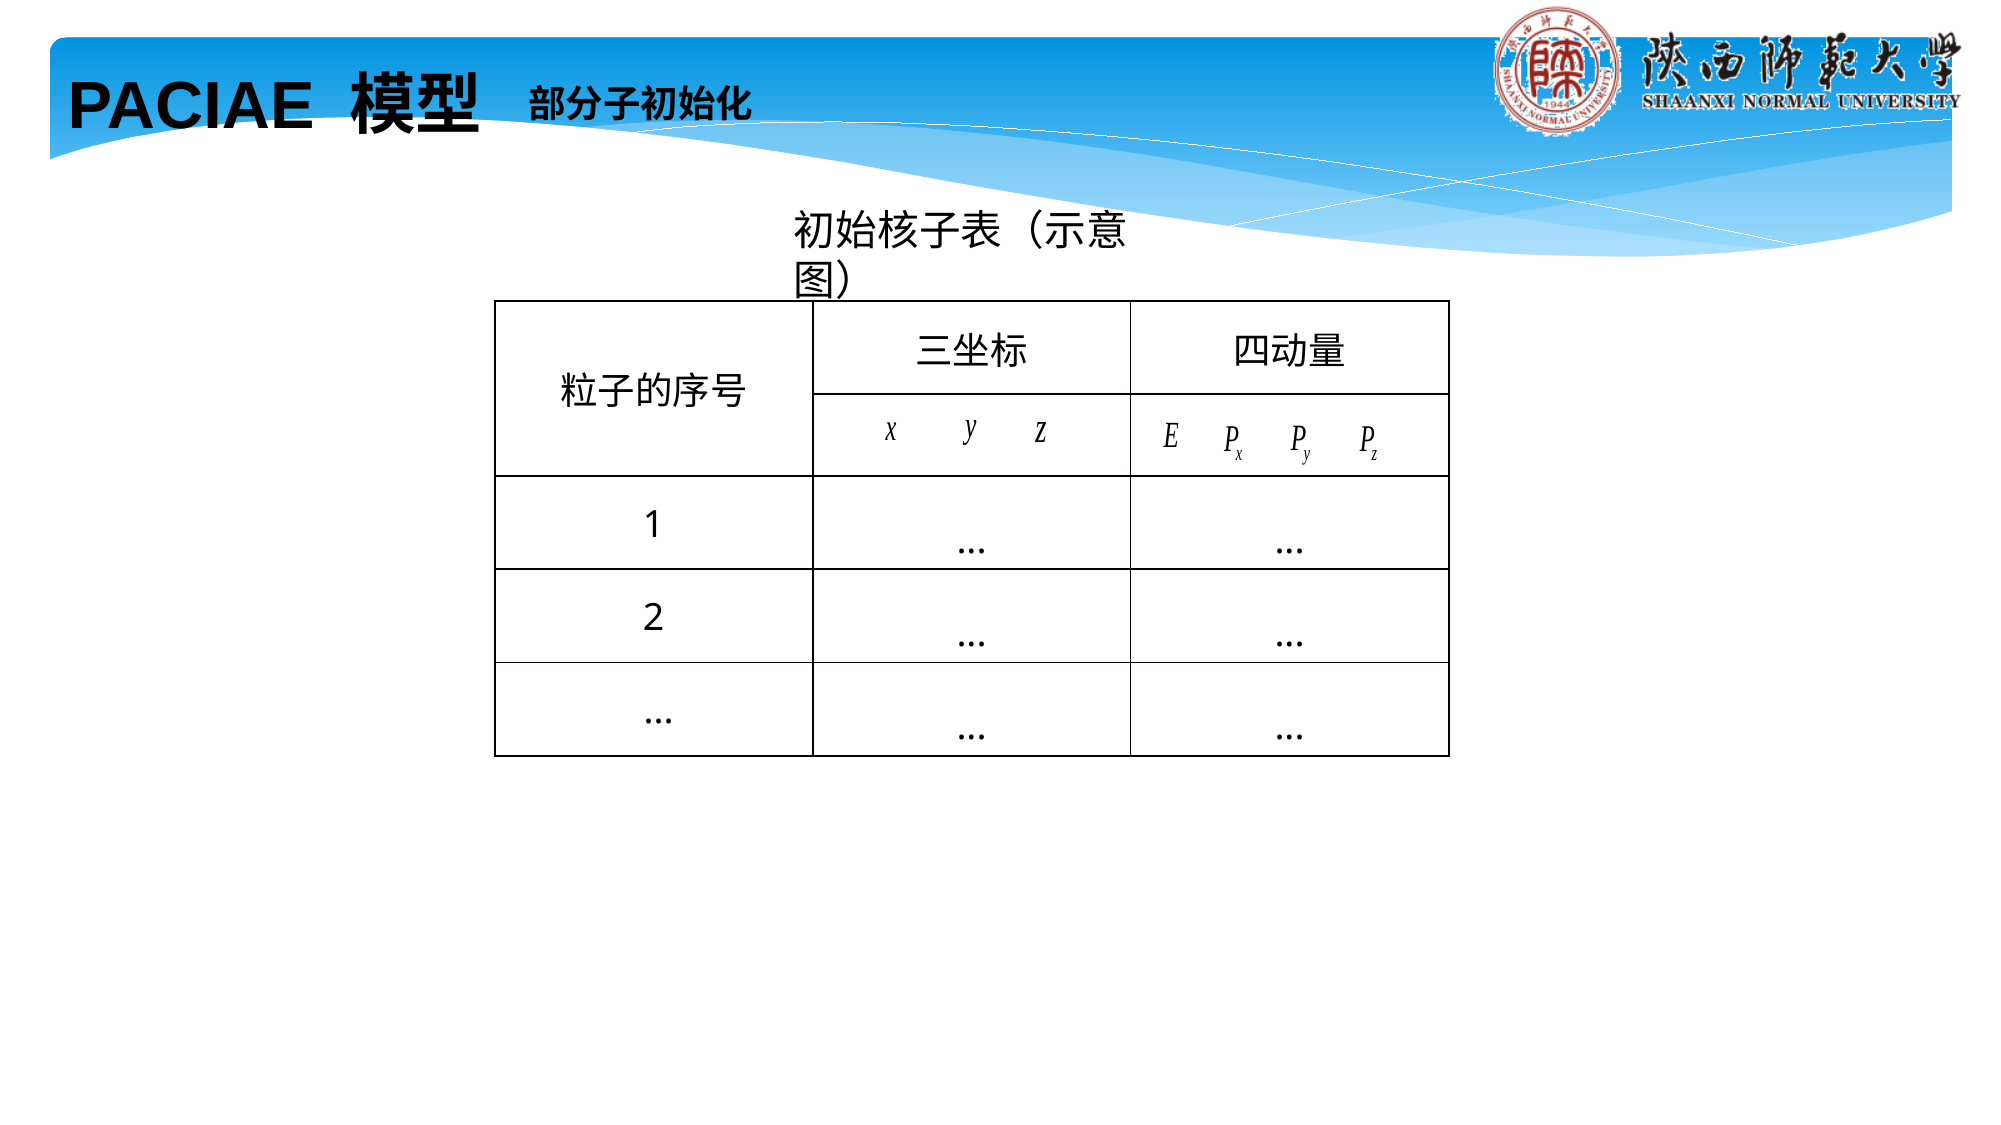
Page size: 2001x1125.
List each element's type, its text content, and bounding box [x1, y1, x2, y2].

table_cell ... [1131, 570, 1448, 662]
table_header 四动量 [1131, 302, 1448, 393]
table_cell ... [814, 570, 1130, 662]
table_cell [1131, 395, 1448, 475]
table_cell ... [1131, 663, 1448, 755]
text_box PACIAE 模型 [34, 54, 535, 150]
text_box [880, 414, 902, 450]
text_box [958, 413, 983, 454]
table_cell ... [496, 663, 812, 755]
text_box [1219, 413, 1247, 471]
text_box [1029, 413, 1055, 450]
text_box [1285, 413, 1317, 473]
picture [1474, 0, 2000, 143]
text_box 部分子初始化 [513, 72, 769, 132]
table_cell ... [814, 477, 1130, 568]
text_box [1355, 413, 1383, 471]
table_cell 2 [496, 570, 812, 662]
table_header 三坐标 [814, 302, 1130, 393]
text_box 初始核子表（示意图） [779, 196, 1186, 300]
table_cell ... [1131, 477, 1448, 568]
table_header 粒子的序号 [496, 302, 812, 475]
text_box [1158, 413, 1185, 454]
table_cell 1 [496, 477, 812, 568]
table_cell [814, 395, 1130, 475]
table_cell ... [814, 663, 1130, 755]
